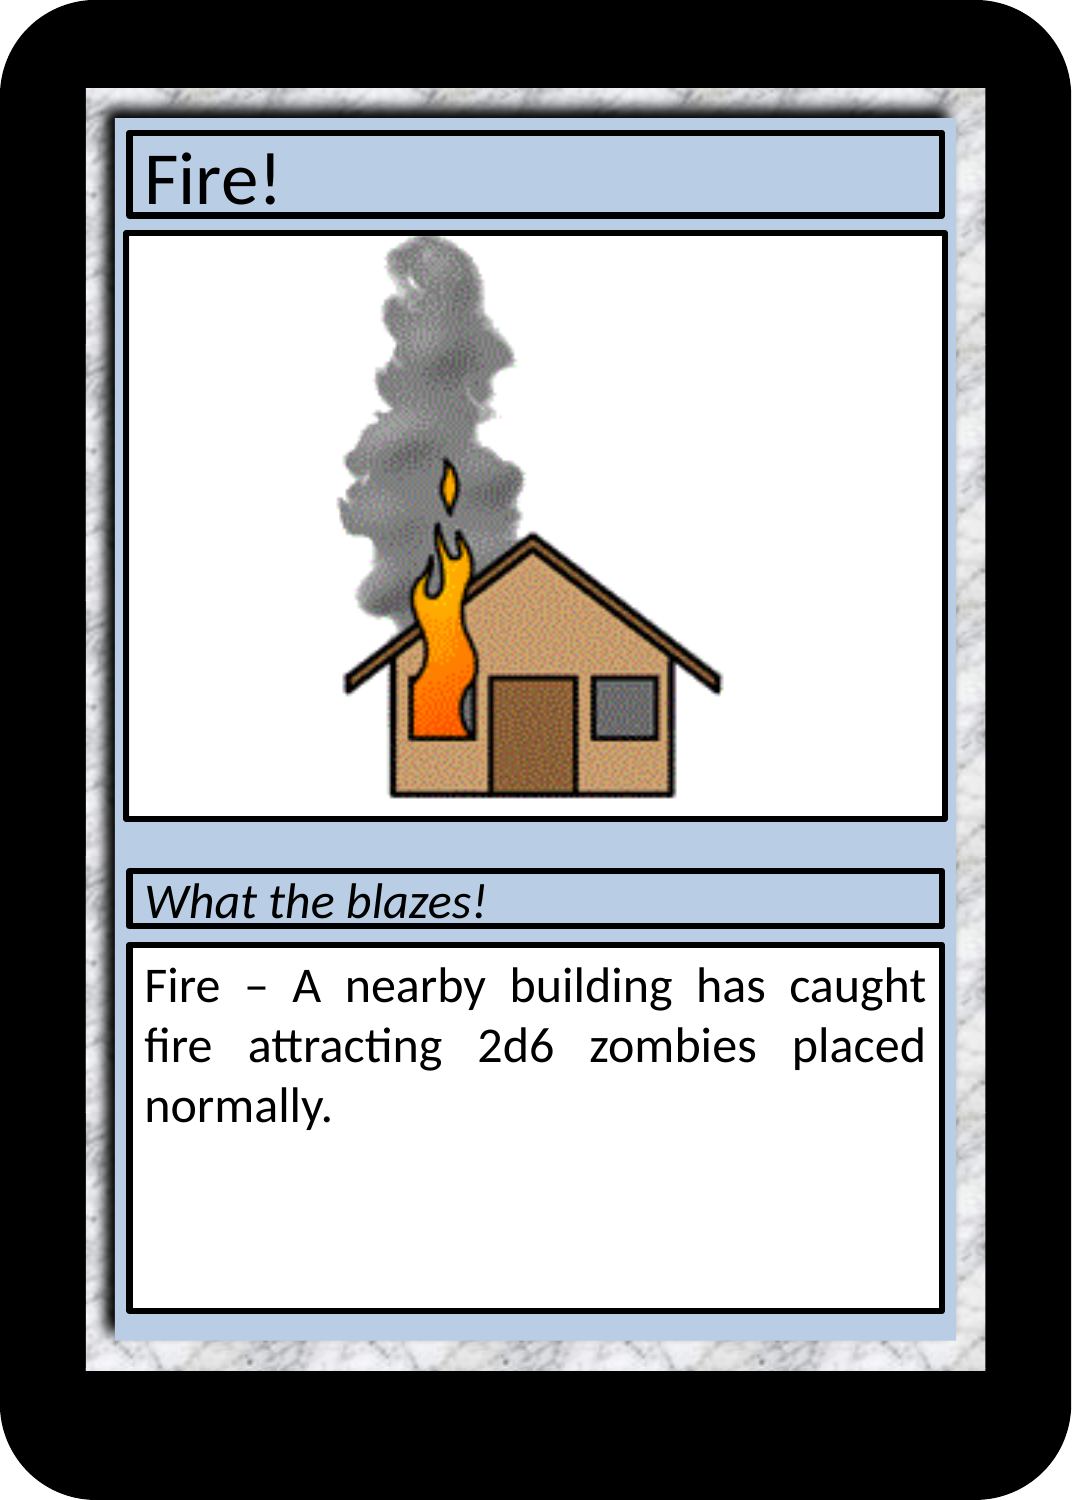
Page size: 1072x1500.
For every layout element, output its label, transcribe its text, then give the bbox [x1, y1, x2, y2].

list What the blazes! [126, 868, 945, 929]
picture [85, 88, 986, 1371]
list Fire – A nearby building has caught fire attracting 2d6 zombies placed normally. [126, 942, 945, 1314]
title Fire! [126, 130, 945, 219]
